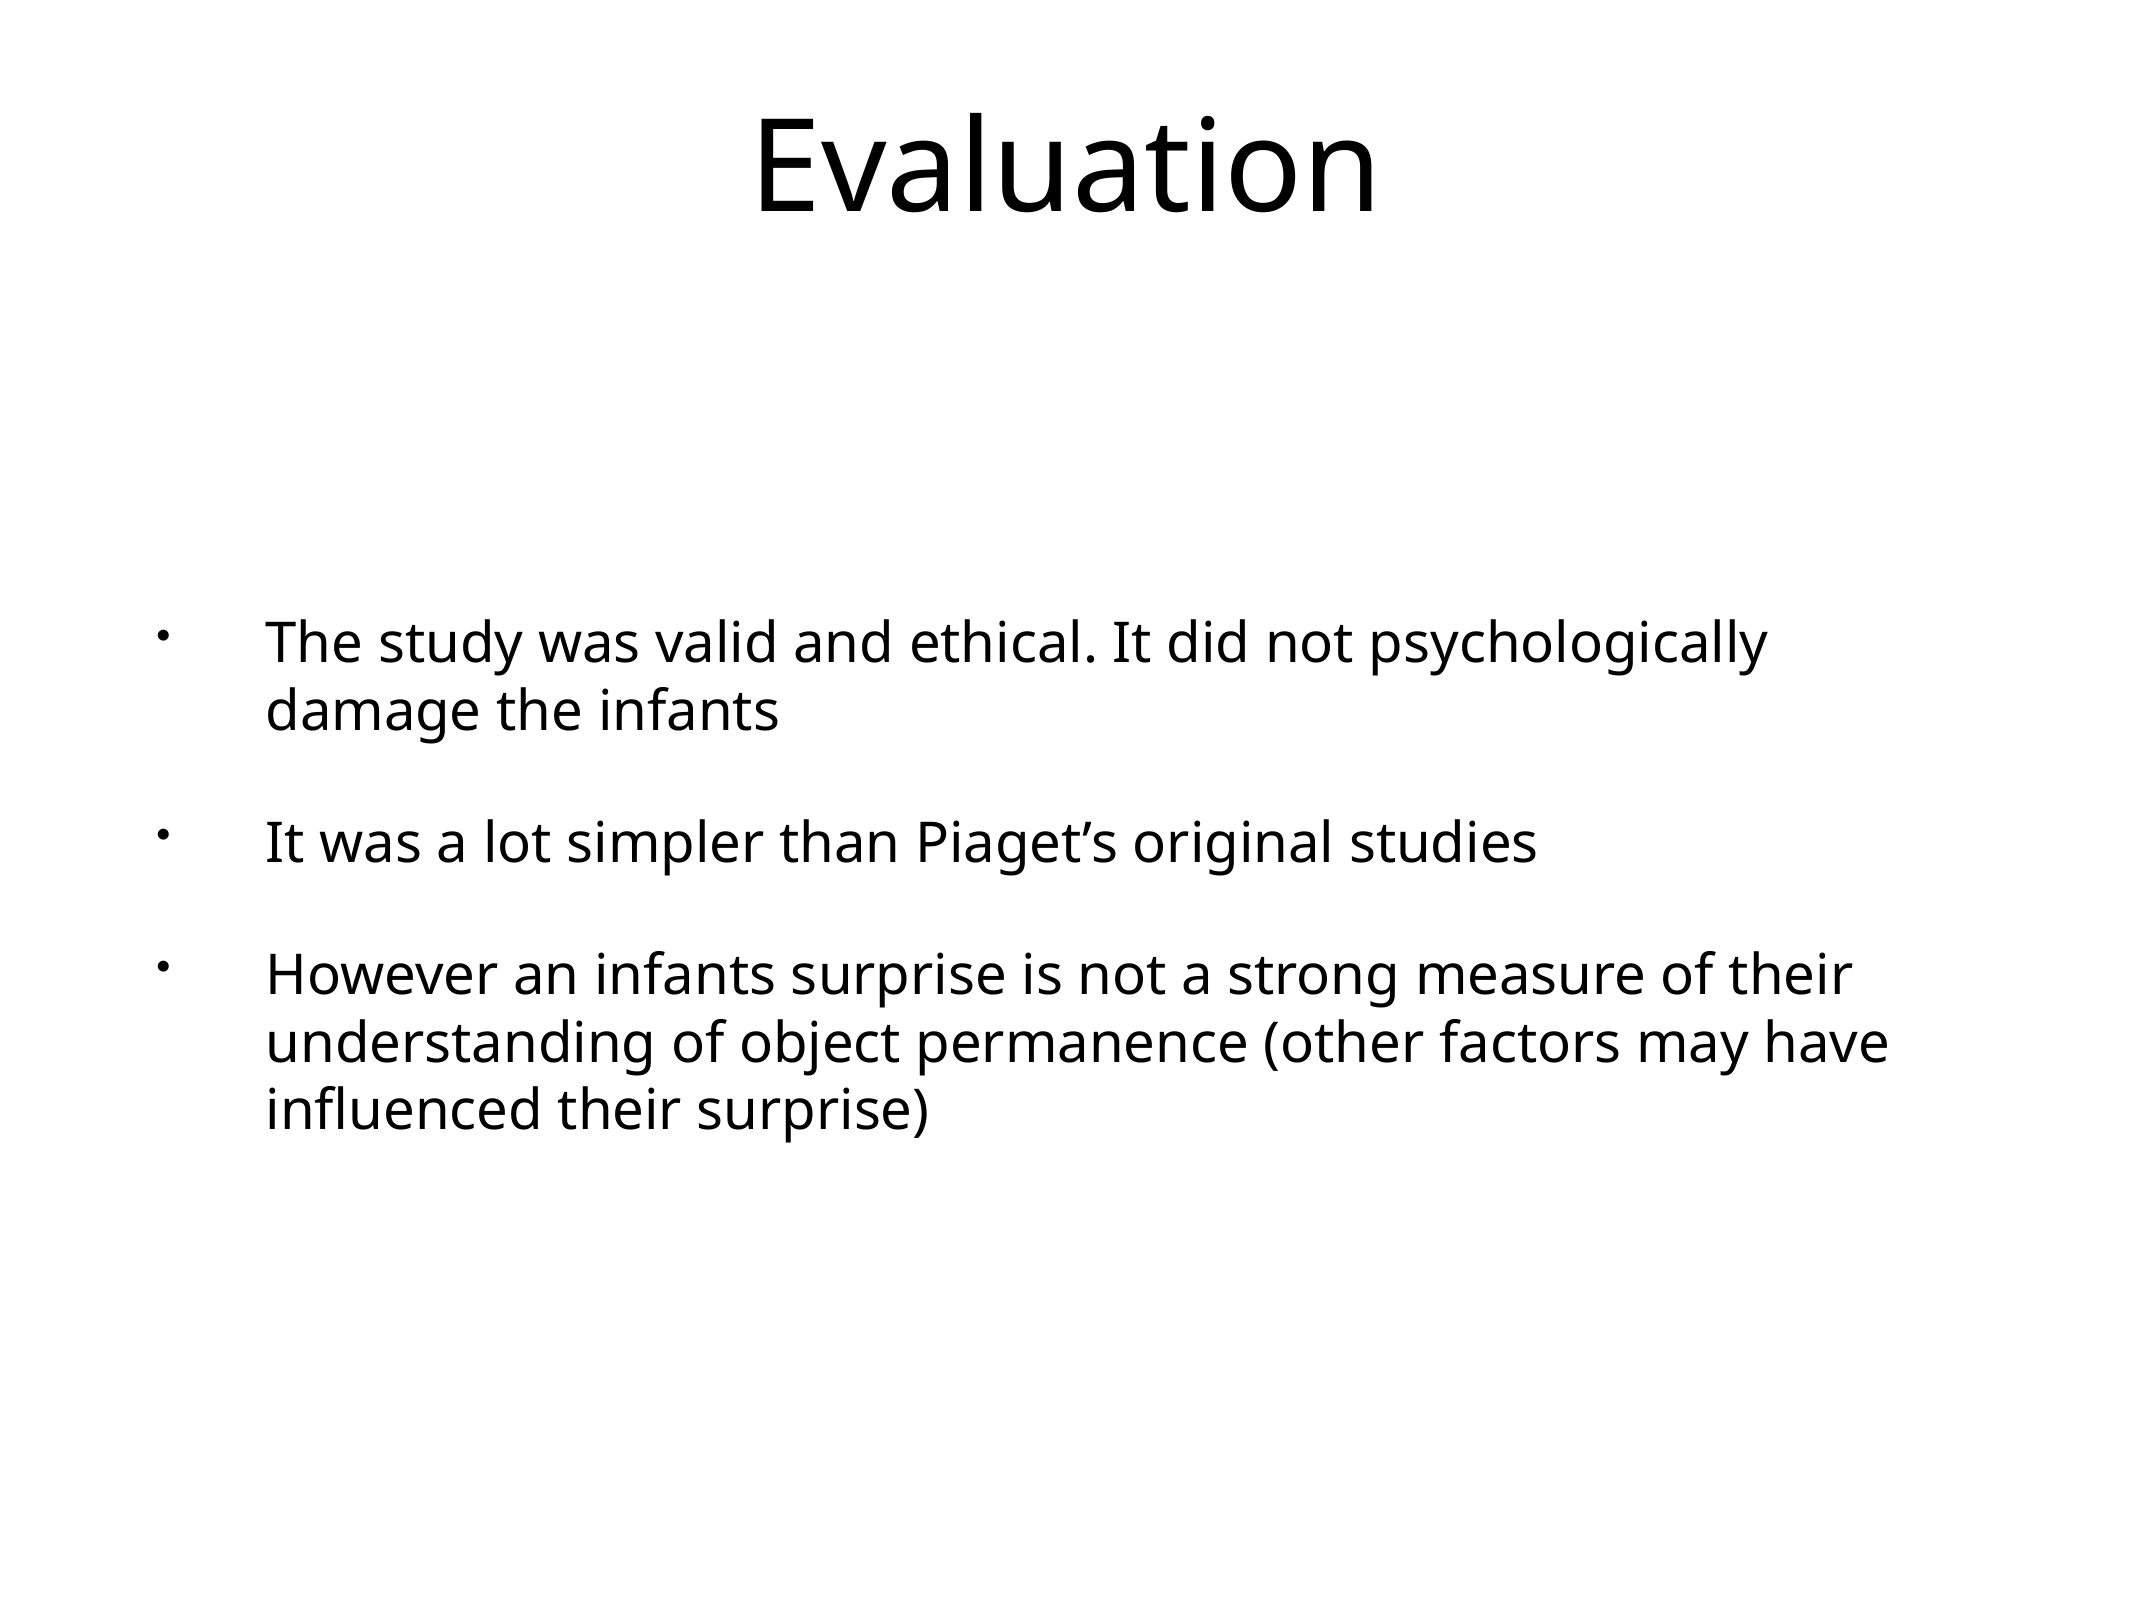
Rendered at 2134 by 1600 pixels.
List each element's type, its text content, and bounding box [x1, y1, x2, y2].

list The study was valid and ethical. It did not psychologically damage the infants It was a lot simpler than Piaget’s original studies However an infants surprise is not a strong measure of their understanding of object permanence (other factors may have influenced their surprise) [155, 606, 1978, 1140]
title Evaluation [155, 72, 1978, 247]
